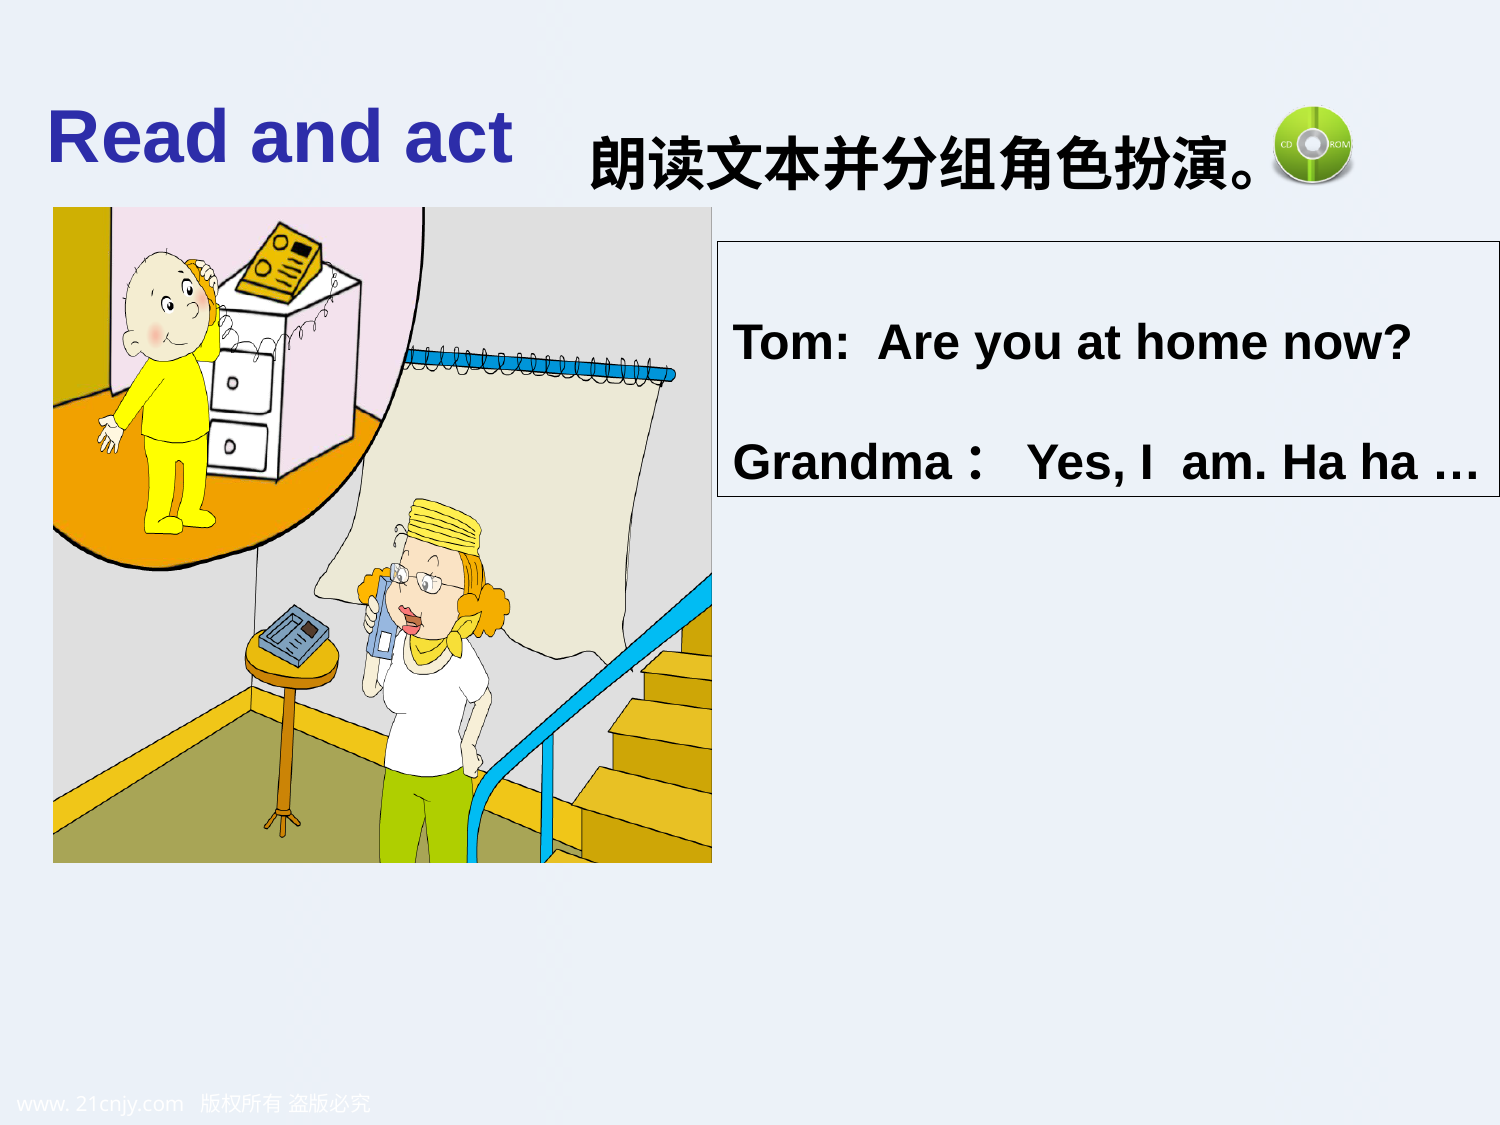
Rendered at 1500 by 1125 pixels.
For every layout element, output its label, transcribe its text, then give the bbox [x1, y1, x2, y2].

text_box 朗读文本并分组角色扮演。 [549, 50, 1329, 205]
text_box Read and act [31, 80, 529, 186]
picture [0, 0, 1500, 1125]
text_box Tom: Are you at home now? Grandma：Yes, I am. Ha ha … [717, 241, 1500, 497]
